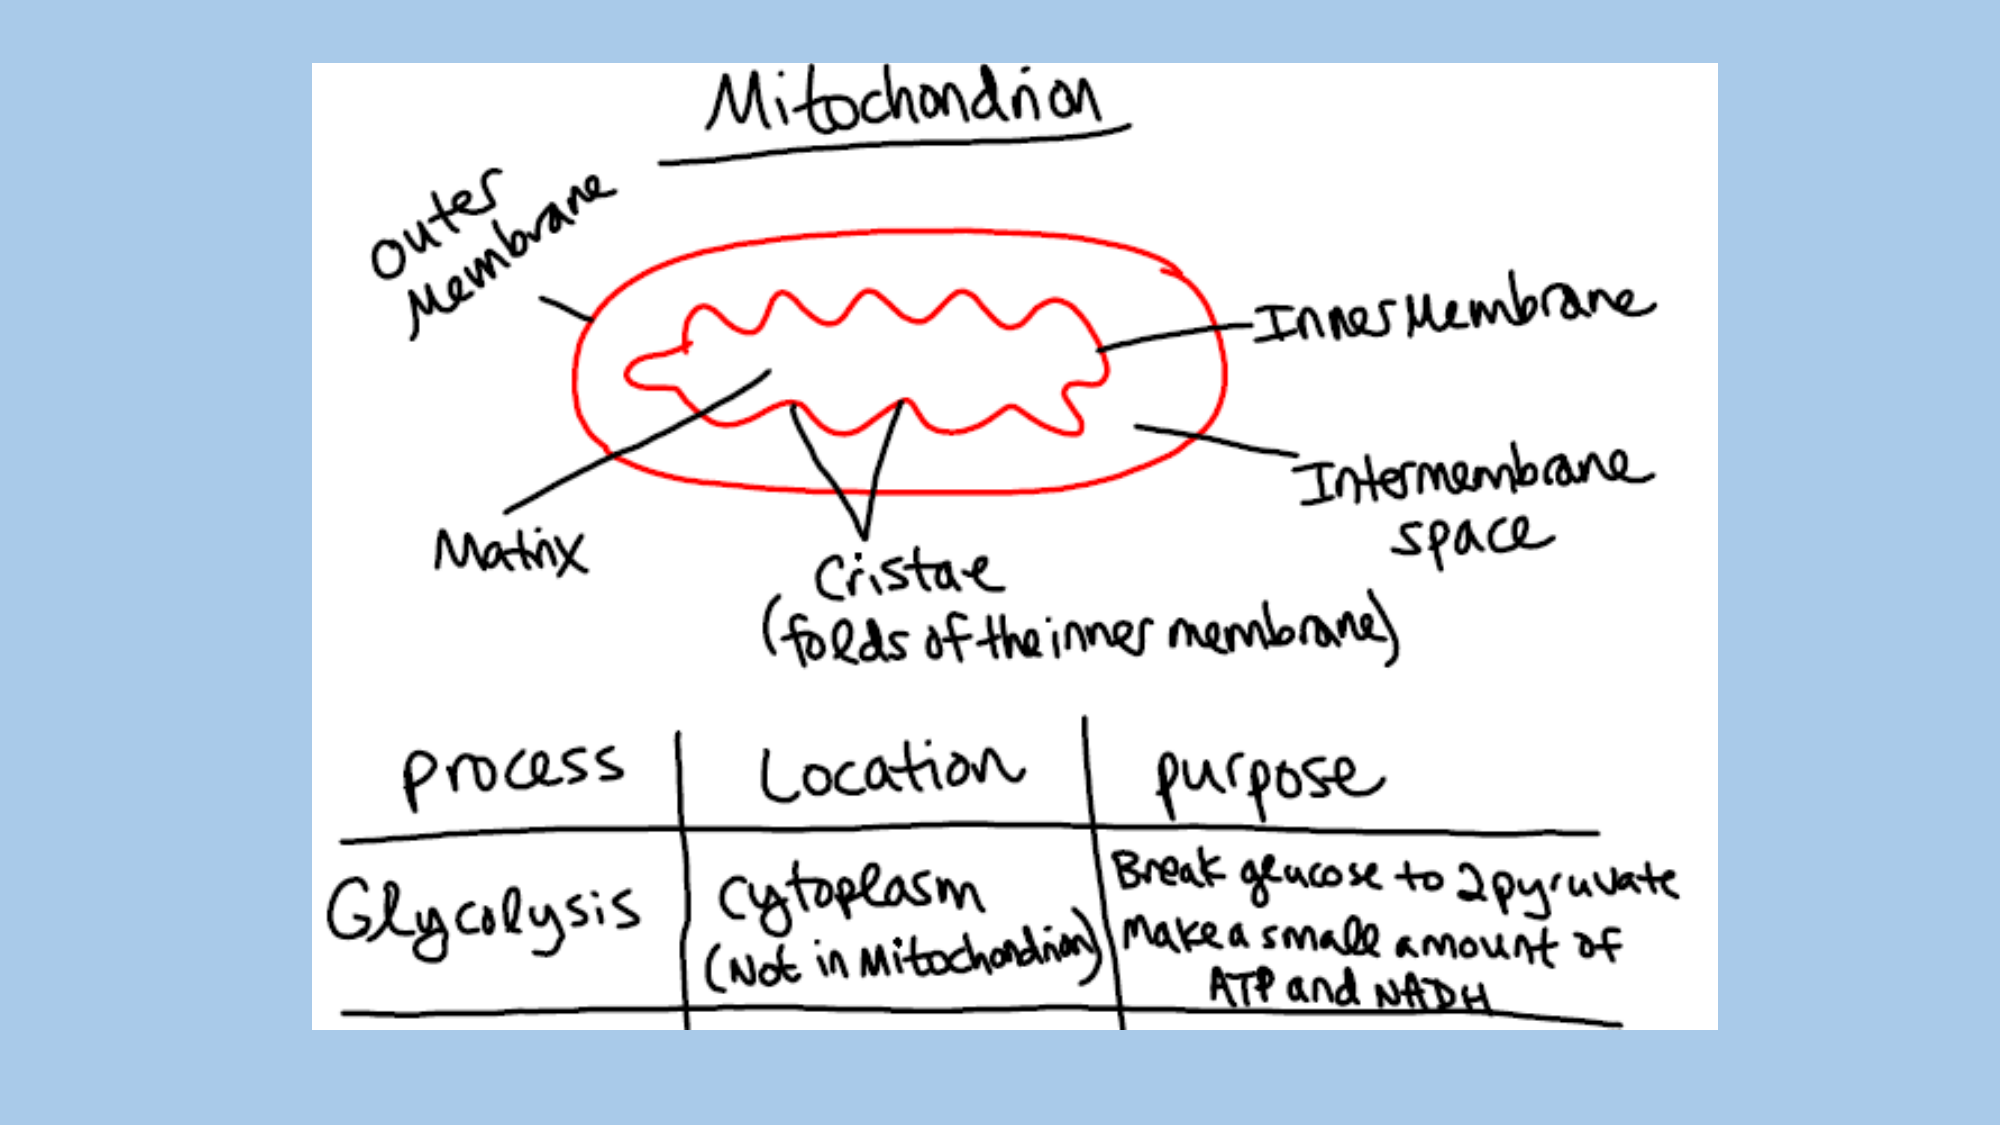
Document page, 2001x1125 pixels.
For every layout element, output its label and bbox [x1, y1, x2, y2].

picture [312, 63, 1718, 1030]
